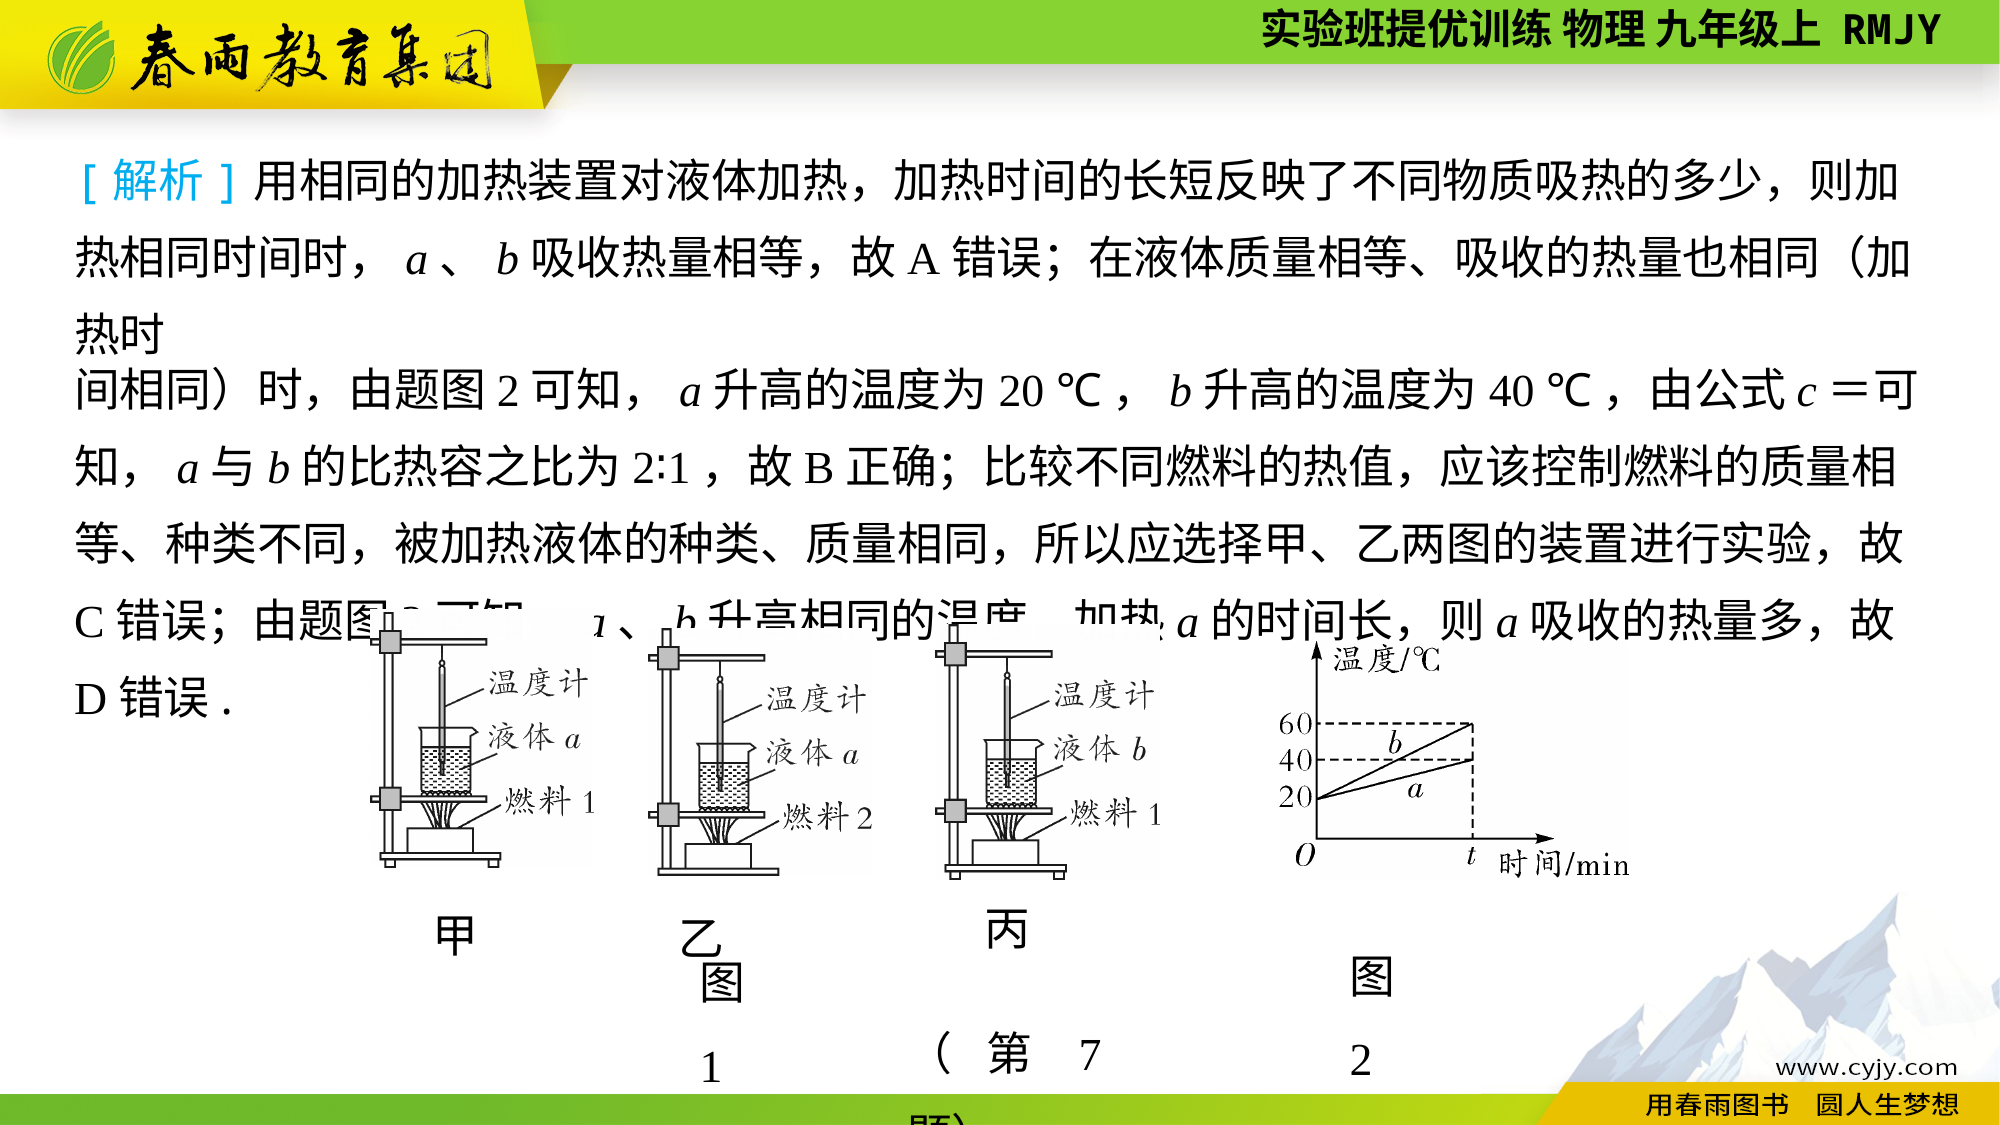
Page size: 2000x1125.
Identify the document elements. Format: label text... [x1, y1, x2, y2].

text_box 甲 [417, 876, 494, 969]
picture [0, 0, 2000, 1125]
text_box 图2 [1334, 912, 1434, 1010]
text_box 图1 [684, 918, 784, 1017]
text_box 丙 [969, 892, 1045, 963]
text_box 乙 [663, 883, 740, 972]
text_box （第7题） [891, 989, 1128, 1087]
